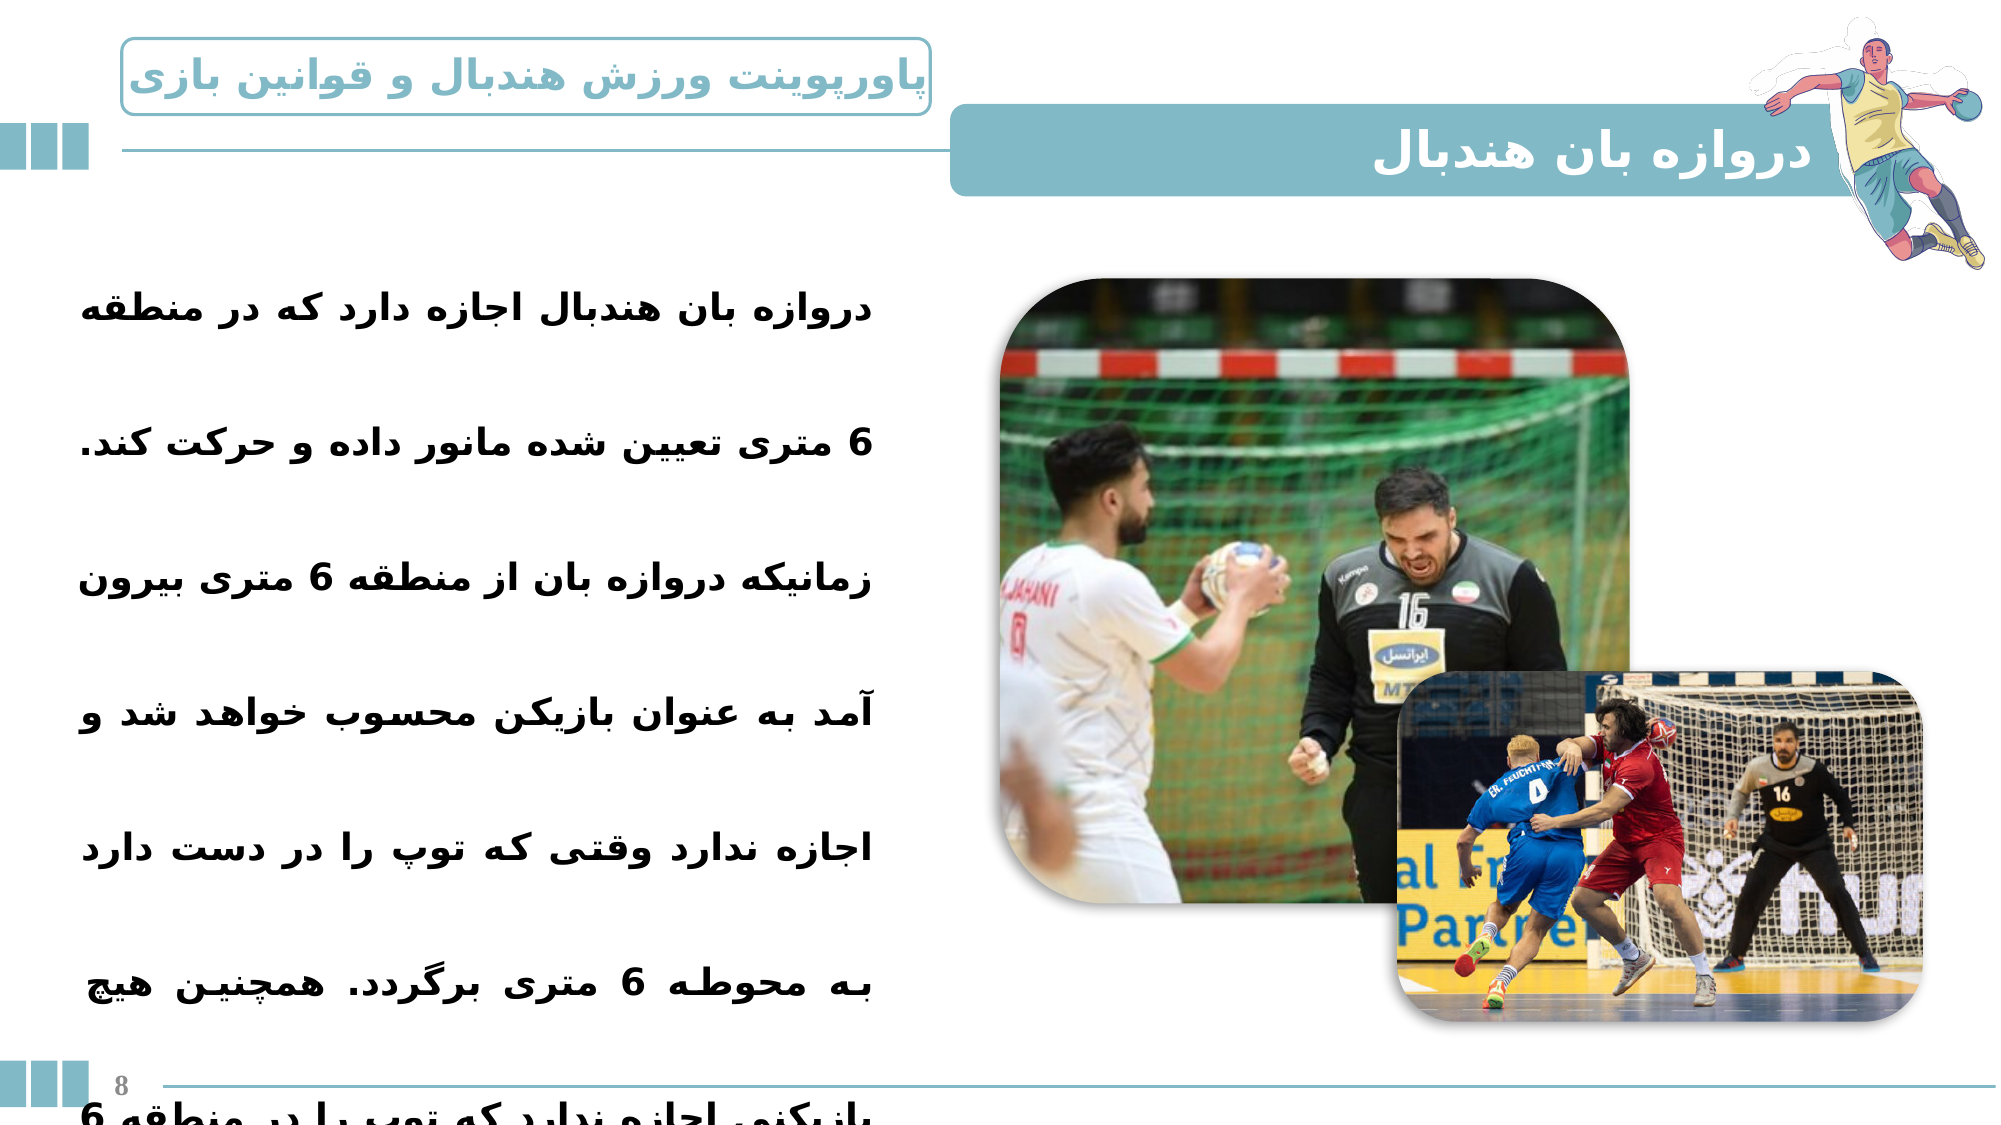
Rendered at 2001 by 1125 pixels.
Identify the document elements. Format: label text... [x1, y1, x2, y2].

picture [999, 278, 1923, 1022]
text_box دروازه بان هندبال [1356, 105, 1828, 185]
picture [1749, 17, 1985, 270]
text_box دروازه بان هندبال اجازه دارد که در منطقه 6 متری تعیین شده مانور داده و حرکت کند. زمانیکه دروازه بان از منطقه 6 متری بیرون آمد به عنوان بازیکن محسوب خواهد شد و اجازه ندارد وقتی که توپ را در دست دارد به محوطه 6 متری برگردد. همچنین هیچ بازیکنی اجازه ندارد که توپ را در منطقه 6 متری به دروازه بان پاس دهد. [62, 185, 889, 1125]
text_box پاورپوینت ورزش هندبال و قوانین بازی [113, 36, 943, 105]
slide_number 8 [88, 1053, 156, 1114]
